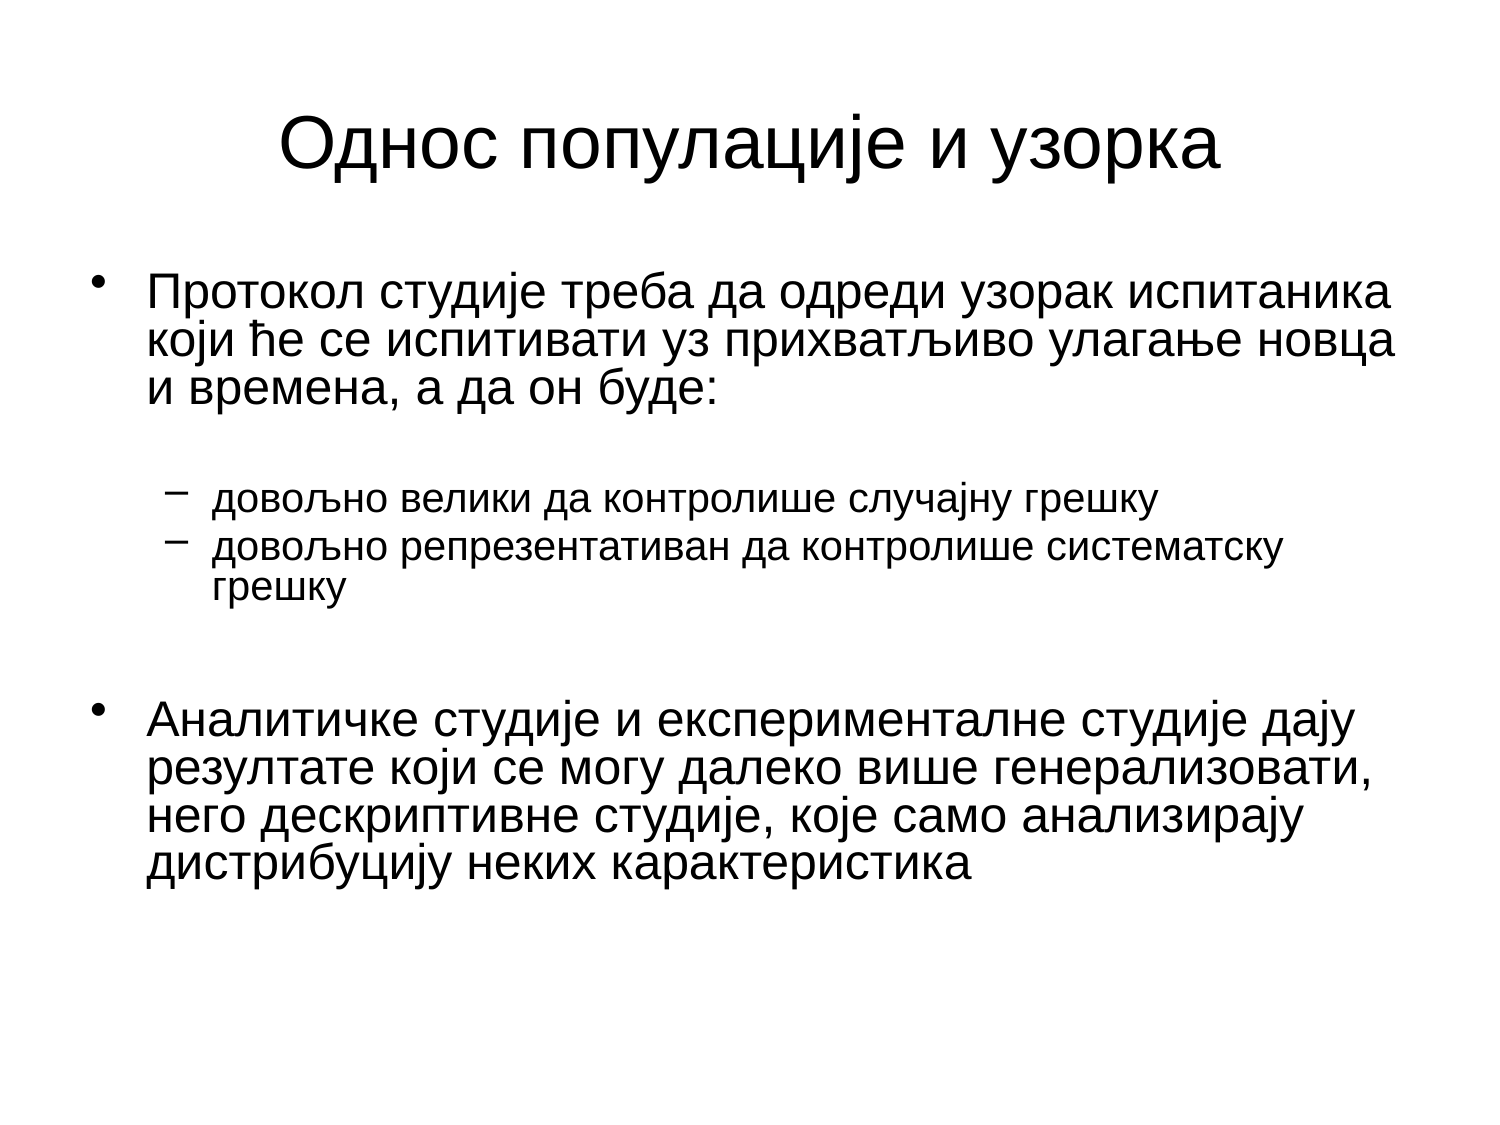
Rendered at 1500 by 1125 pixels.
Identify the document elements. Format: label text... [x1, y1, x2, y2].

title Однос популације и узорка [74, 44, 1426, 233]
list Протокол студије треба да одреди узорак испитаника који ће се испитивати уз прихватљиво улагање новца и времена, а да он буде: довољно велики да контролише случајну грешку довољно репрезентативан да контролише систематску грешку Аналитичке студије и експерименталне студије дају резултате који се могу далеко више генерализовати, него дескриптивне студије, које само анализирају дистрибуцију неких карактеристика [74, 262, 1426, 1006]
